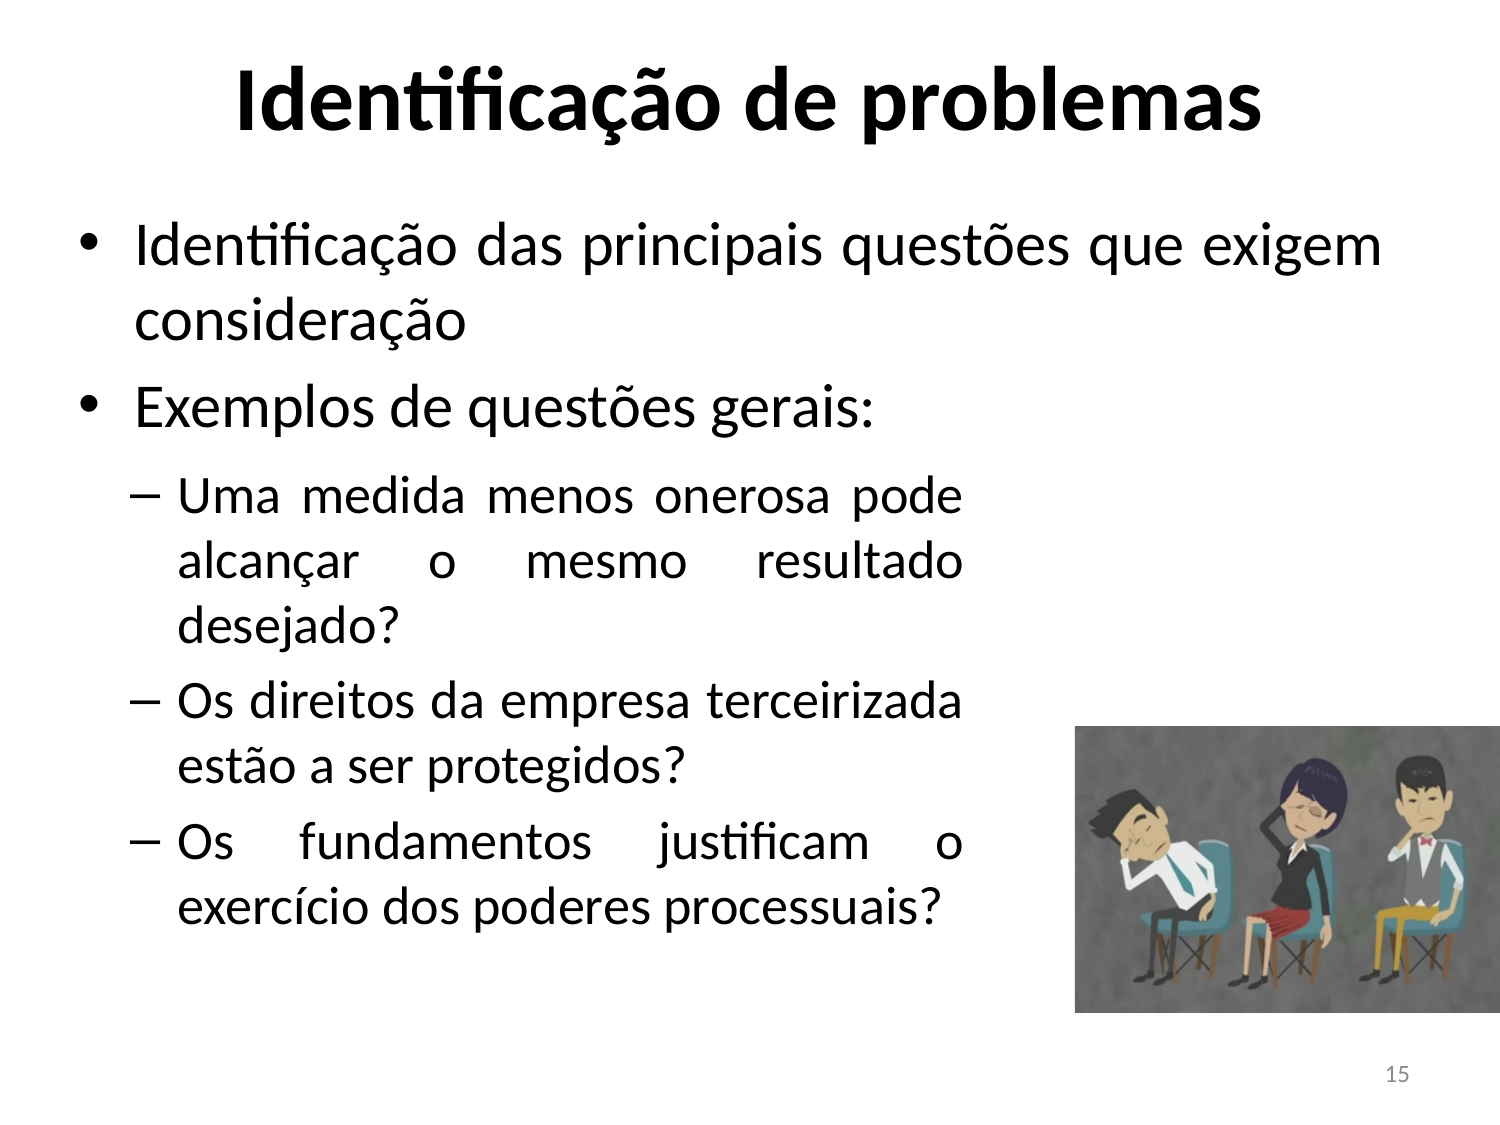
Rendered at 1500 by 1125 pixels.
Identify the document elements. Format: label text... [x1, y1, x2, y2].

text_box Uma medida menos onerosa pode alcançar o mesmo resultado desejado? Os direitos da empresa terceirizada estão a ser protegidos? Os fundamentos justificam o exercício dos poderes processuais? [40, 451, 980, 1013]
title Identificação de problemas [75, 0, 1425, 188]
text_box Identificação das principais questões que exigem consideração Exemplos de questões gerais: [63, 195, 1400, 1072]
slide_number 15 [1074, 1042, 1425, 1103]
picture [1074, 726, 1500, 1014]
